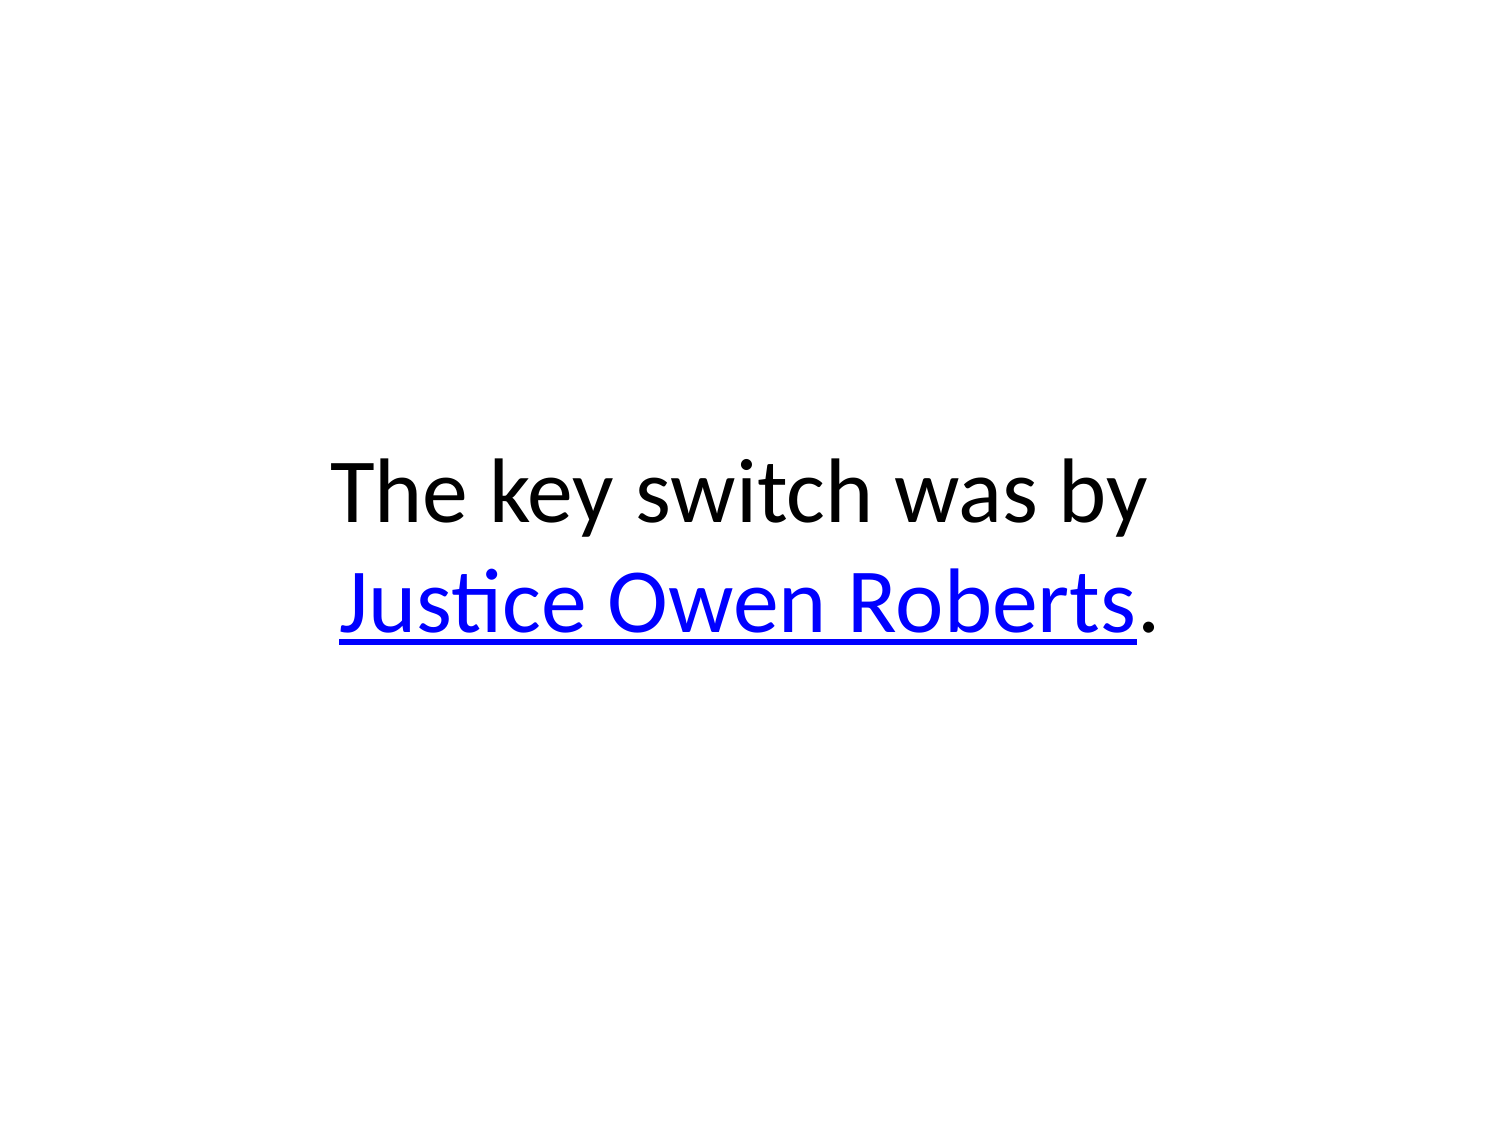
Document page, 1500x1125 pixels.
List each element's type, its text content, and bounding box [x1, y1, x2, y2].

title The key switch was by Justice Owen Roberts. [74, 44, 1426, 1038]
